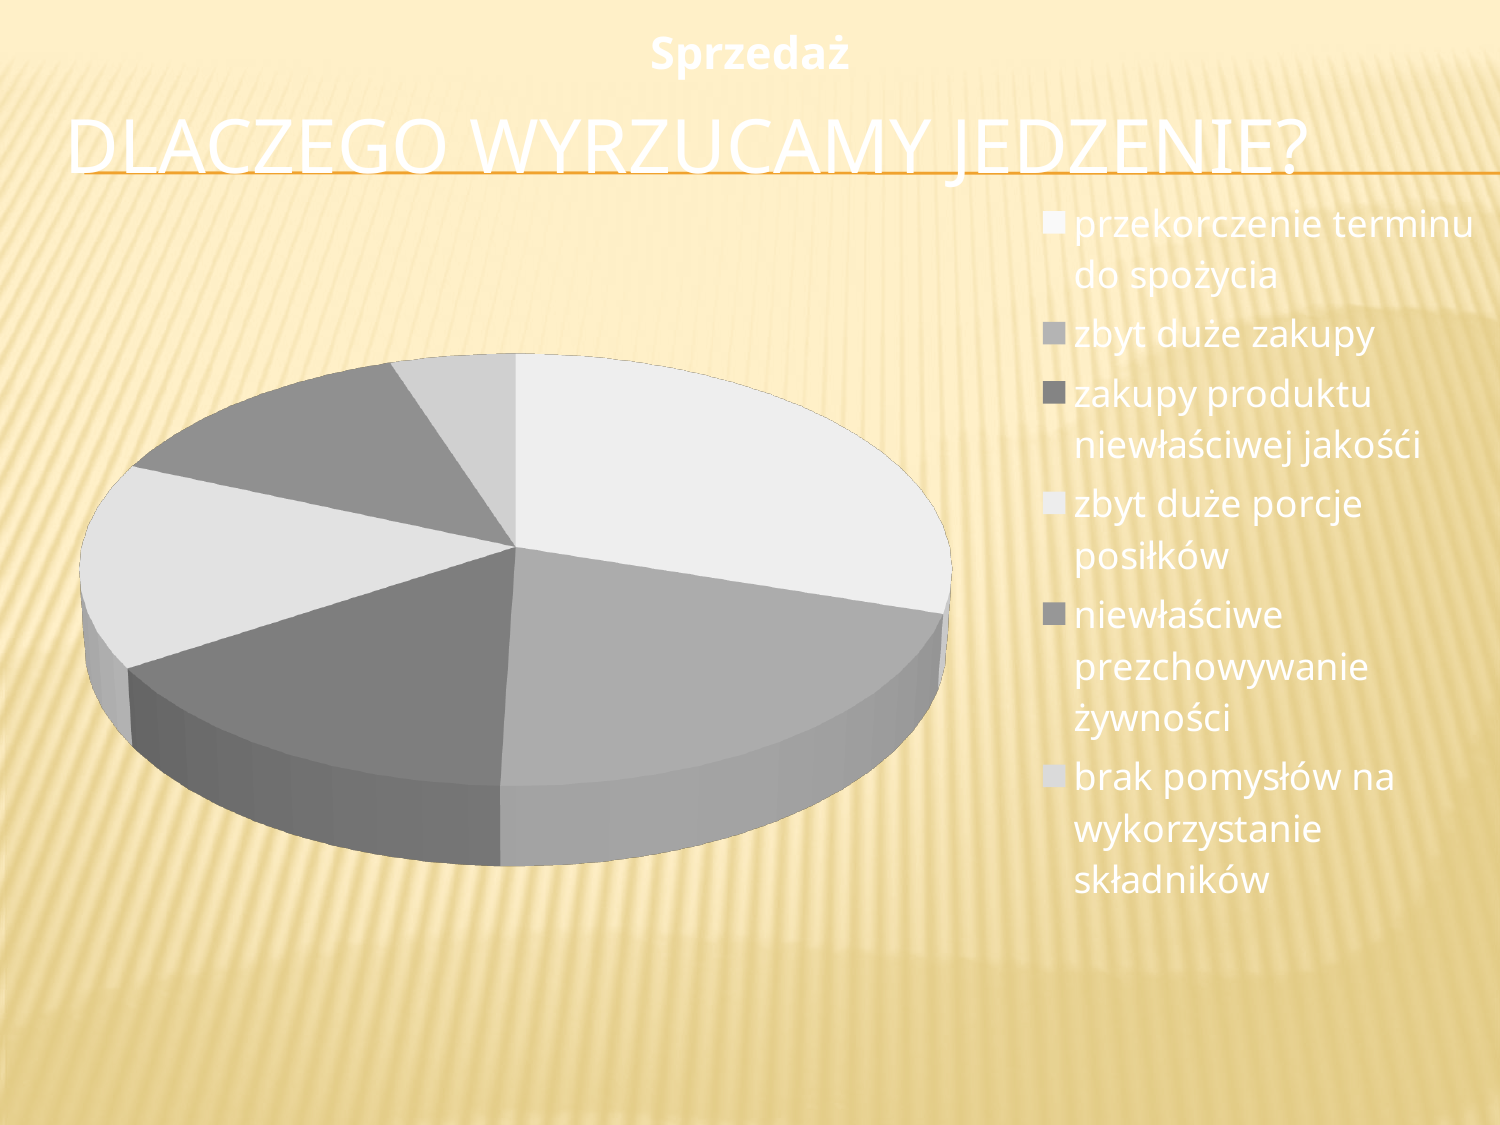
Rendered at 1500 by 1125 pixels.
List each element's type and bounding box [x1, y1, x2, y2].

chart [0, 0, 1500, 1125]
